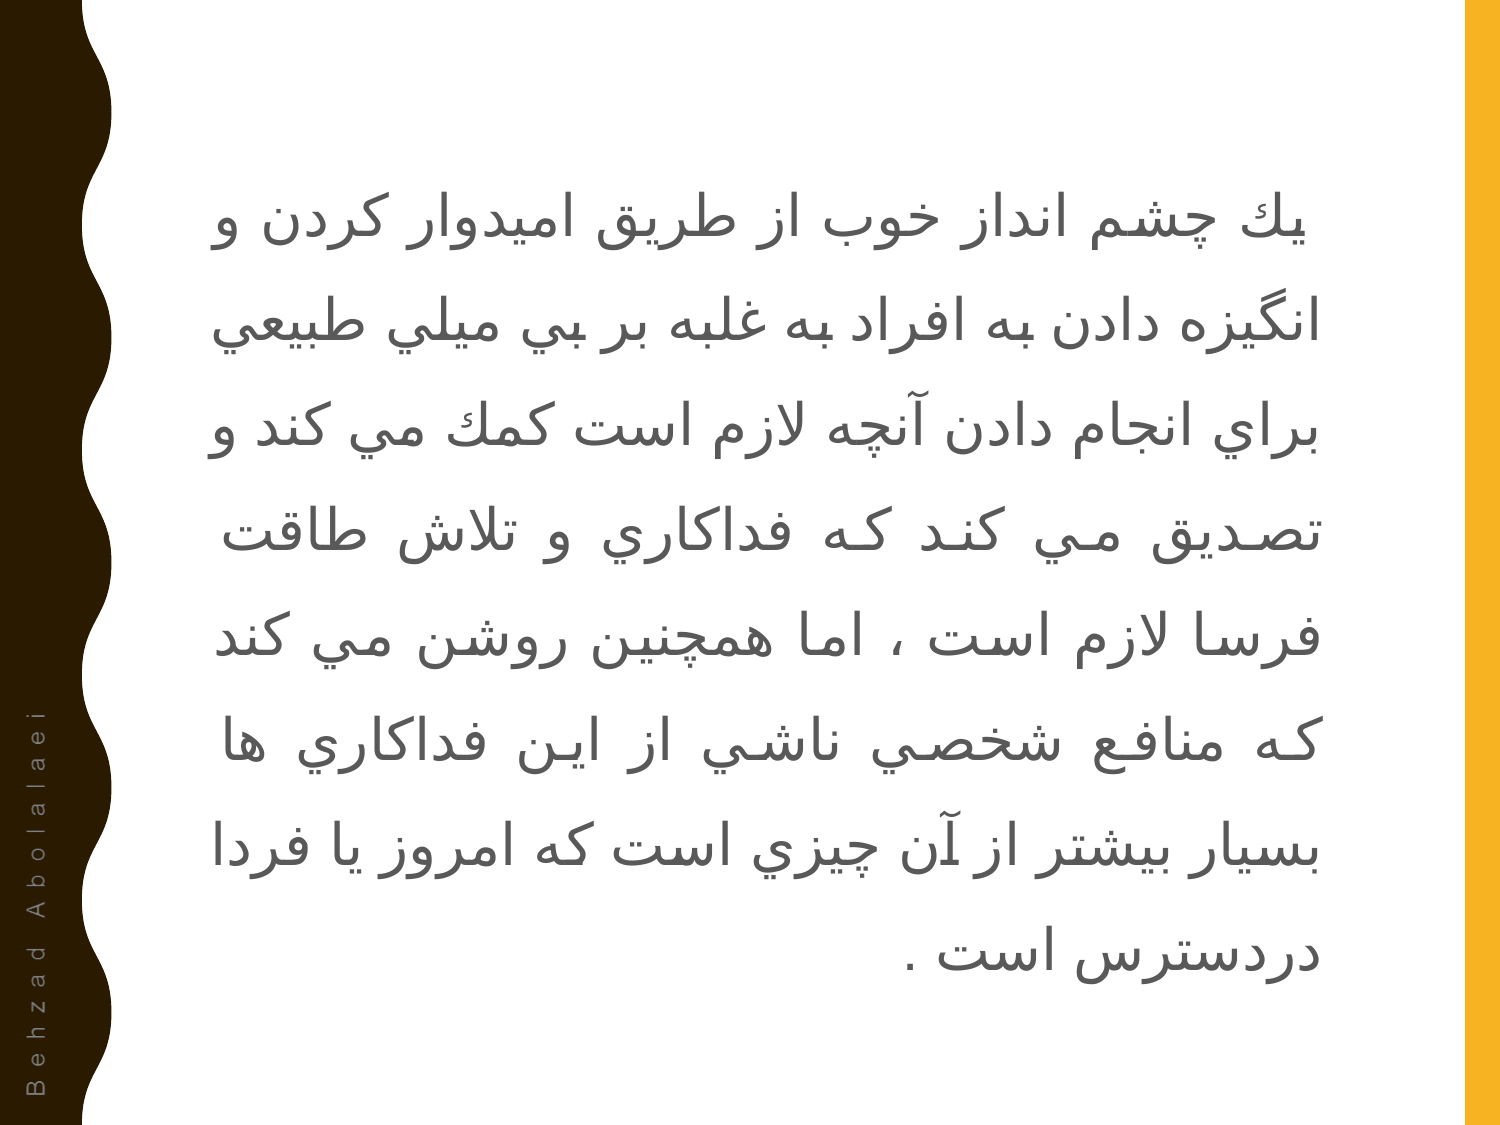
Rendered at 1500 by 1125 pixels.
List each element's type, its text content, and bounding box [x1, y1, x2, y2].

list يك چشم انداز خوب از طريق اميدوار كردن و انگيزه دادن به افراد به غلبه بر بي ميلي طبيعي براي انجام دادن آنچه لازم است كمك مي كند و تصديق مي كند كه فداكاري و تلاش طاقت فرسا لازم است ، اما همچنين روشن مي كند كه منافع شخصي ناشي از اين فداكاري ها بسيار بيشتر از آن چيزي است كه امروز يا فردا دردسترس است . [194, 125, 1439, 1000]
picture [6, 673, 65, 1125]
